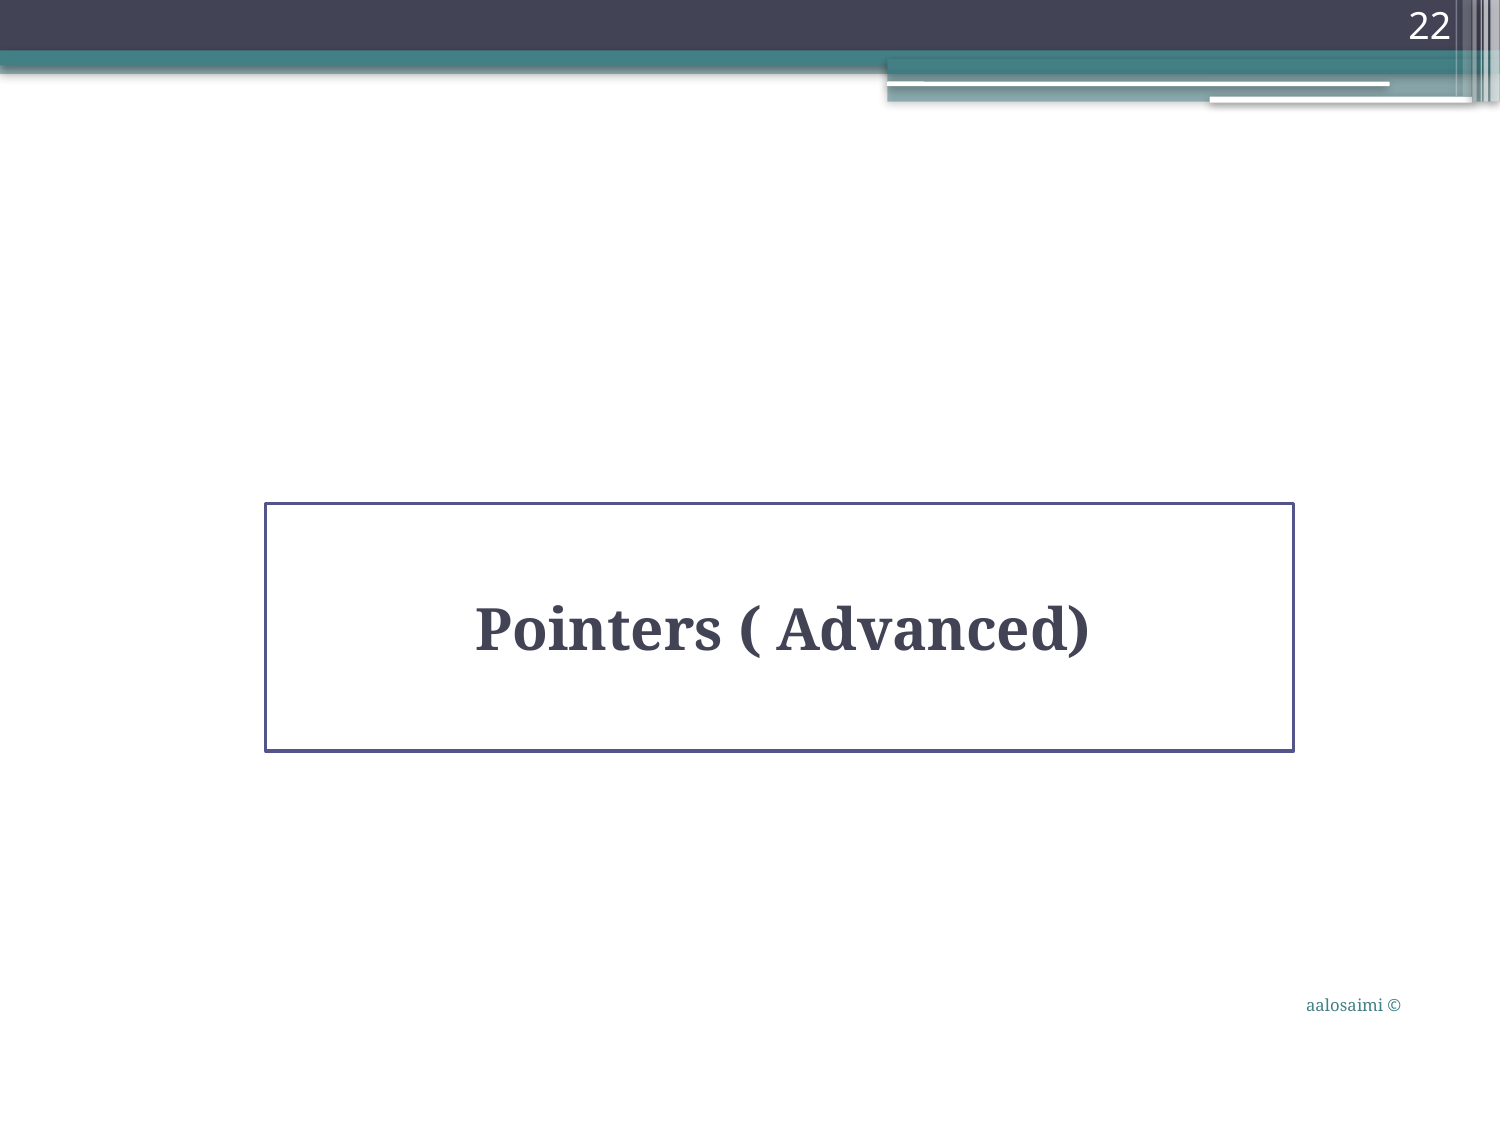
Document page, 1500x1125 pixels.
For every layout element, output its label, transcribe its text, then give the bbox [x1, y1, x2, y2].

list Pointers ( Advanced) [264, 502, 1295, 753]
footer © aalosaimi [1198, 987, 1417, 1063]
slide_number 22 [1341, 0, 1466, 61]
